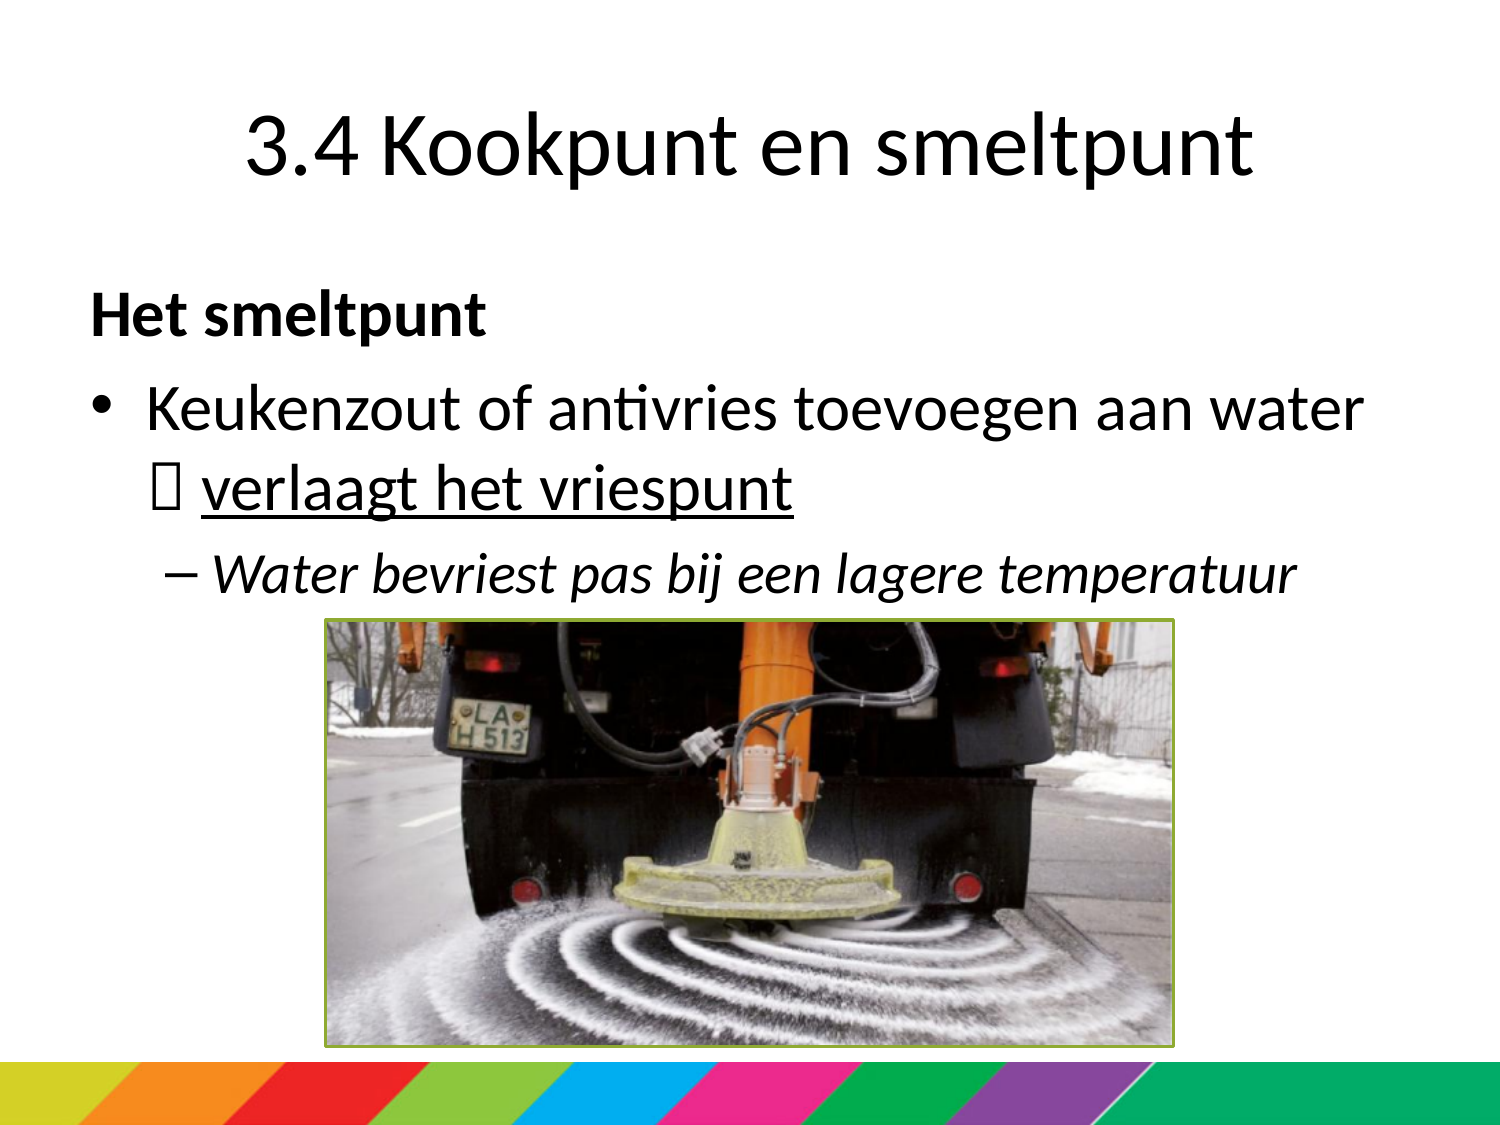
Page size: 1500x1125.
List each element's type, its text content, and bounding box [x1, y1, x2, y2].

picture [327, 621, 1172, 1046]
list Het smeltpunt Keukenzout of antivries toevoegen aan water  verlaagt het vriespunt Water bevriest pas bij een lagere temperatuur [75, 262, 1425, 1005]
title 3.4 Kookpunt en smeltpunt [75, 45, 1425, 233]
picture [0, 1062, 574, 1125]
picture [656, 1062, 1500, 1125]
